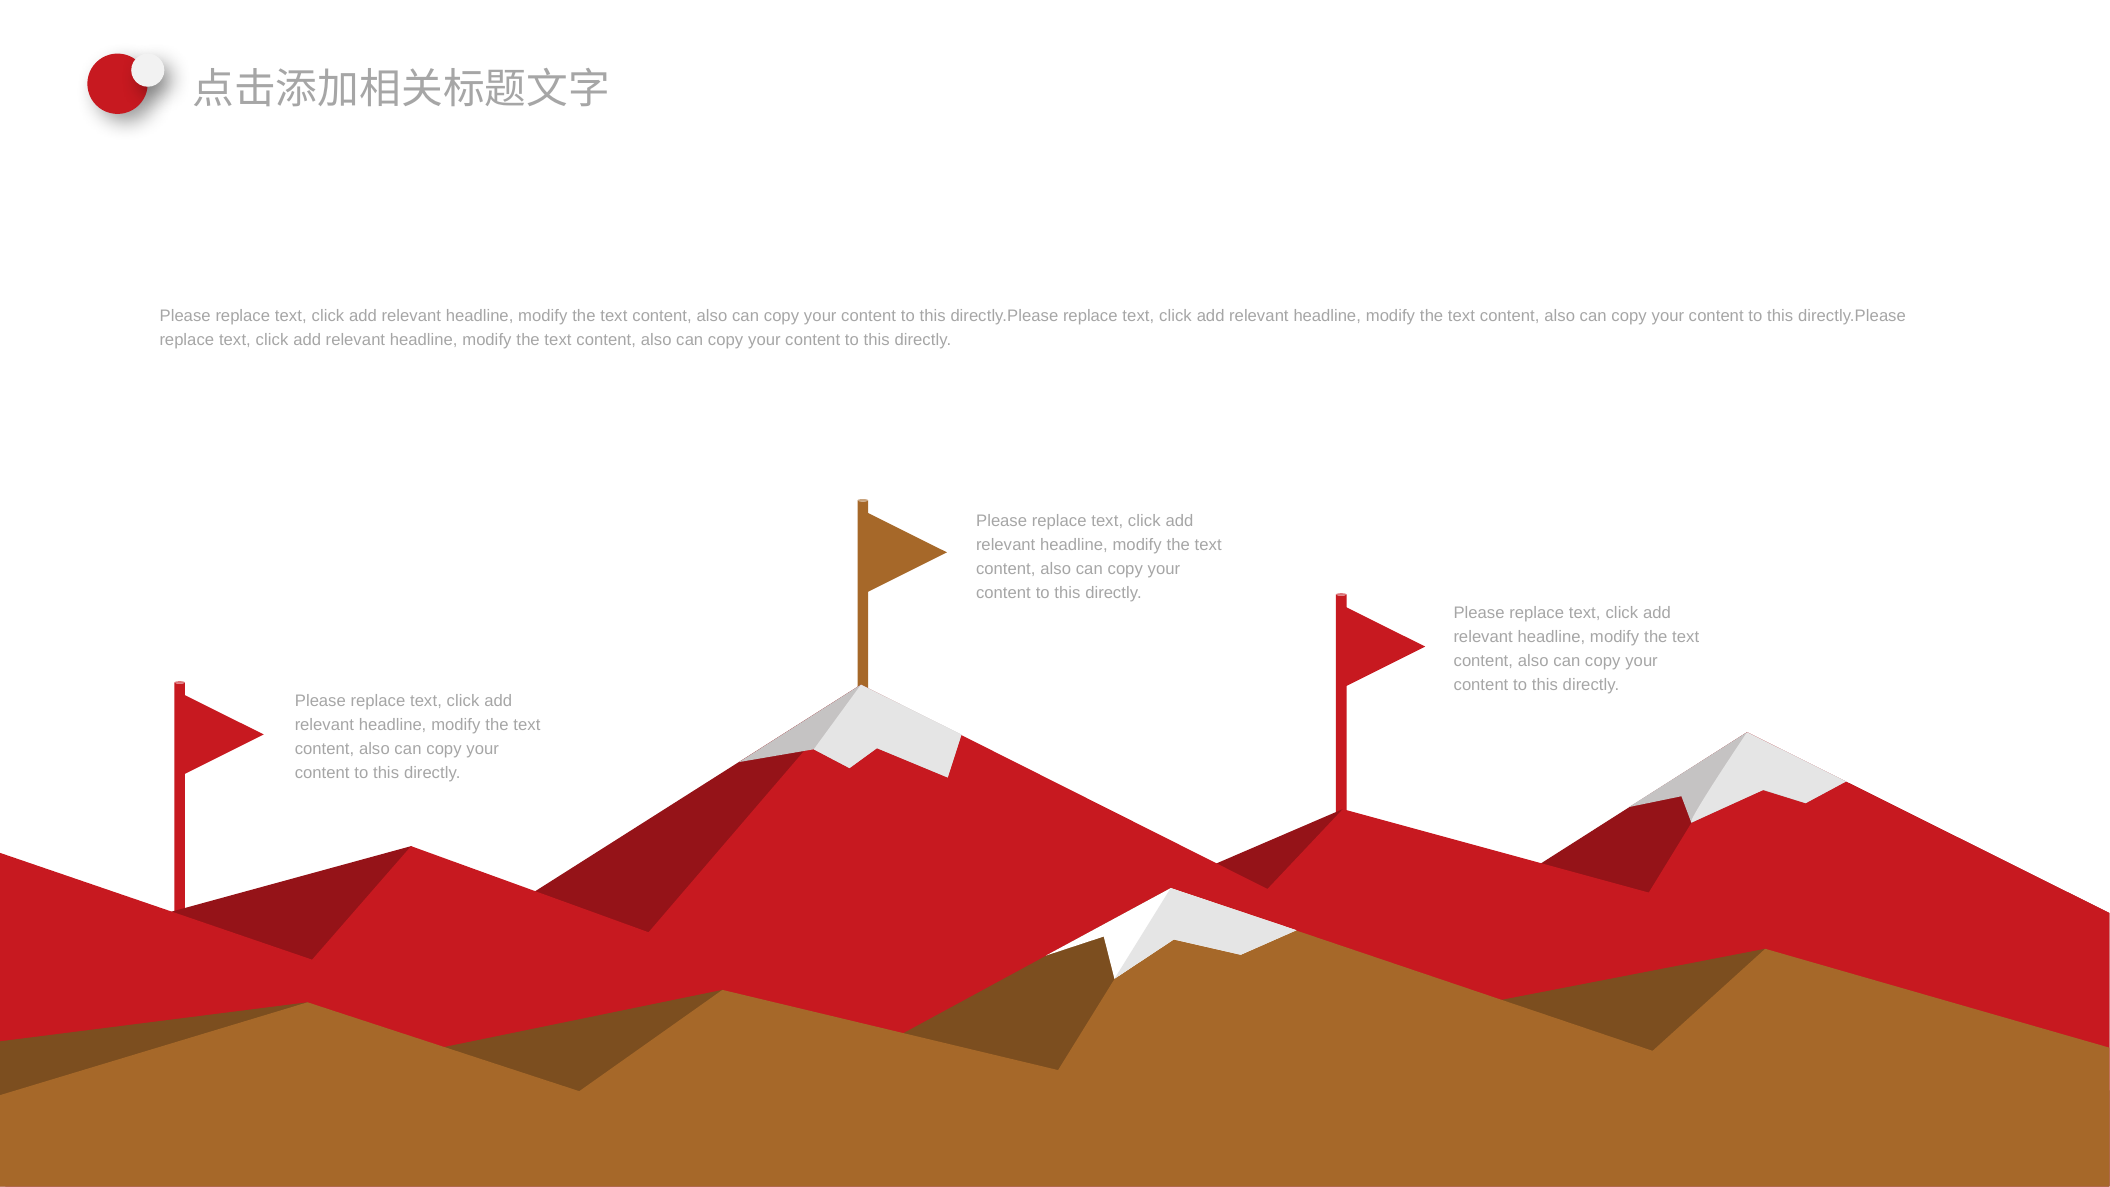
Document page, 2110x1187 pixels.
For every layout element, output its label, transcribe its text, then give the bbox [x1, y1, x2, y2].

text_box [1335, 593, 1426, 684]
text_box [130, 52, 166, 88]
text_box [86, 52, 142, 115]
text_box Please replace text, click add relevant headline, modify the text content, also can copy your content to this directly. [1453, 598, 1706, 684]
text_box Please replace text, click add relevant headline, modify the text content, also can copy your content to this directly.Please replace text, click add relevant headline, modify the text content, also can copy your content to this directly.Please replace text, click add relevant headline, modify the text content, also can copy your content to this directly. [159, 300, 1950, 349]
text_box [0, 684, 2110, 888]
text_box 点击添加相关标题文字 [176, 53, 680, 114]
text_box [857, 498, 947, 684]
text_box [0, 888, 2110, 1187]
text_box Please replace text, click add relevant headline, modify the text content, also can copy your content to this directly. [976, 506, 1228, 602]
